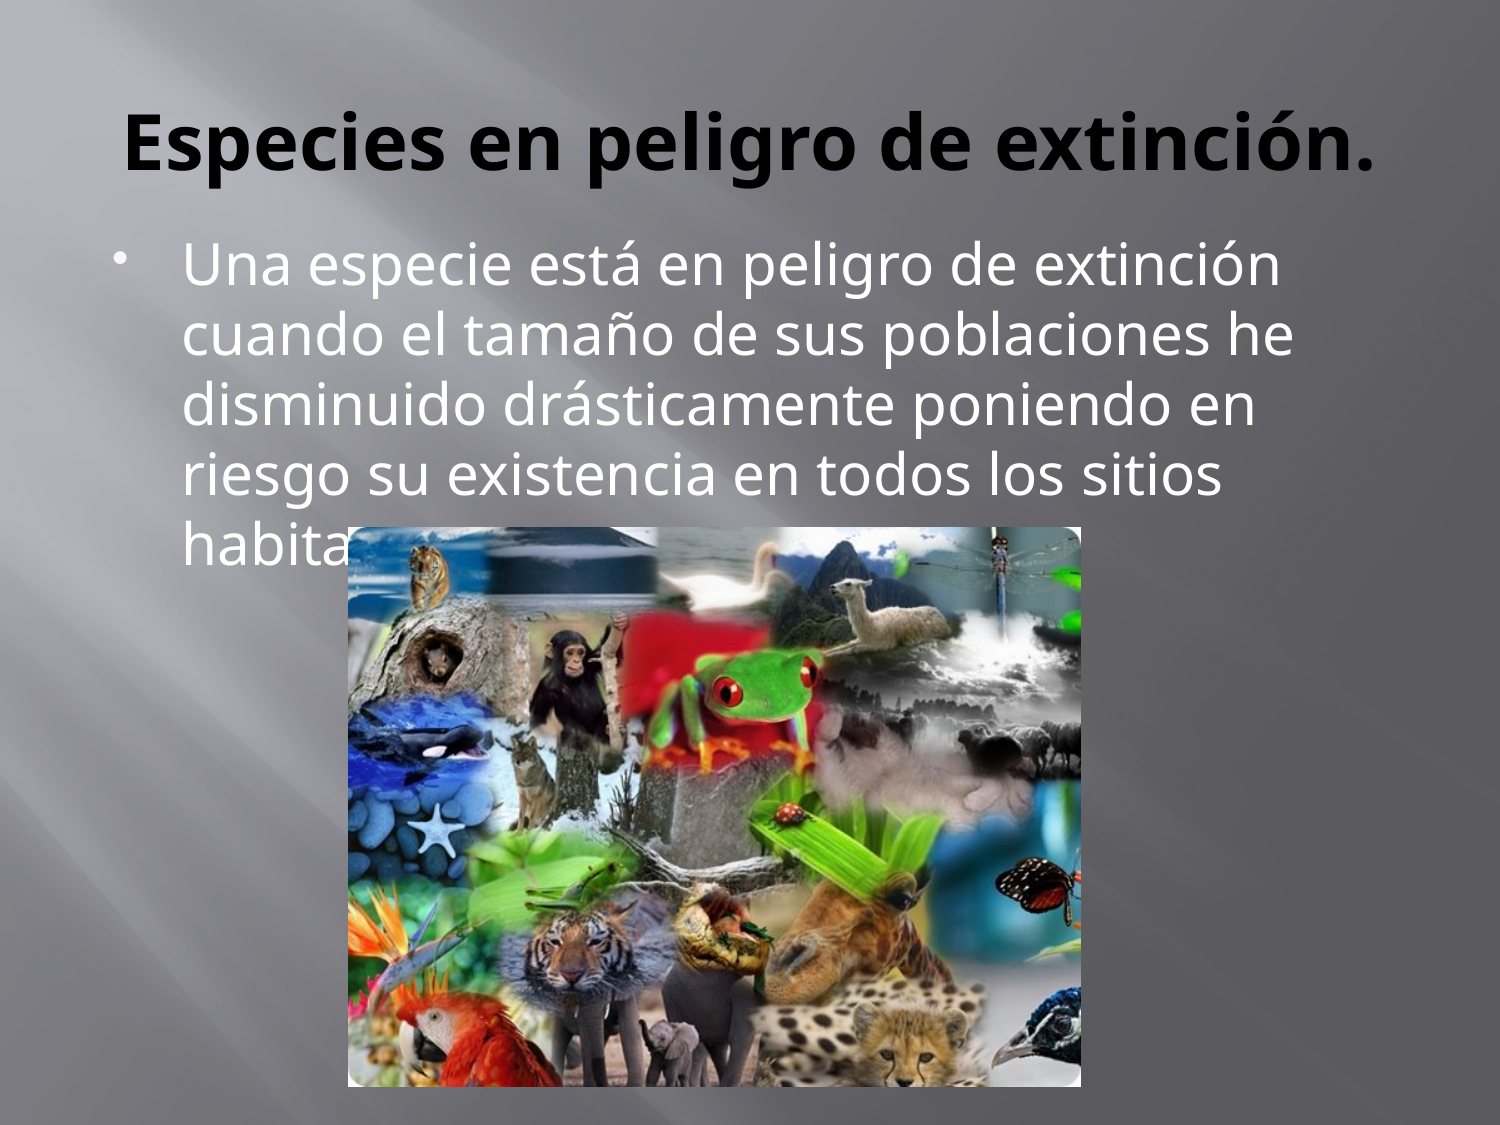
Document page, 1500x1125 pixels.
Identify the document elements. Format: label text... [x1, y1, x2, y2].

picture [348, 526, 1081, 1088]
list Una especie está en peligro de extinción cuando el tamaño de sus poblaciones he disminuido drásticamente poniendo en riesgo su existencia en todos los sitios habitan. [76, 219, 1427, 520]
title Especies en peligro de extinción. [75, 45, 1425, 233]
